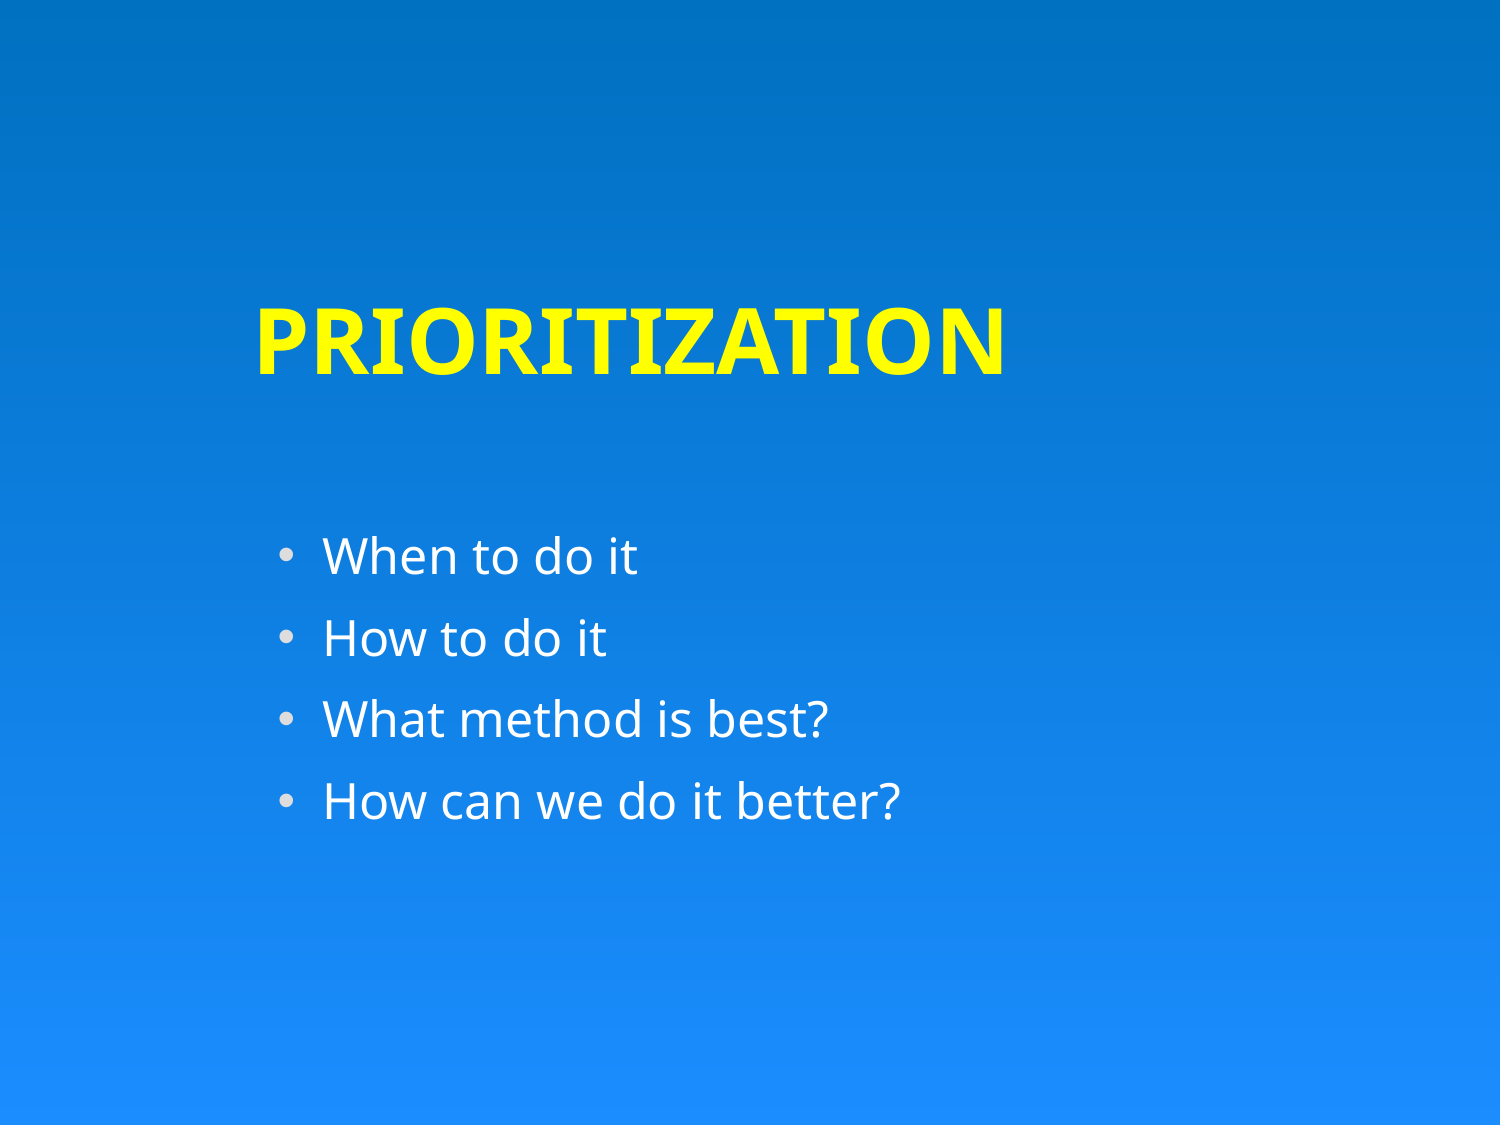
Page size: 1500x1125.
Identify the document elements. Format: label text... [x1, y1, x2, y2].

list When to do it How to do it What method is best? How can we do it better? [187, 449, 1276, 838]
title Prioritization [237, 274, 1500, 387]
